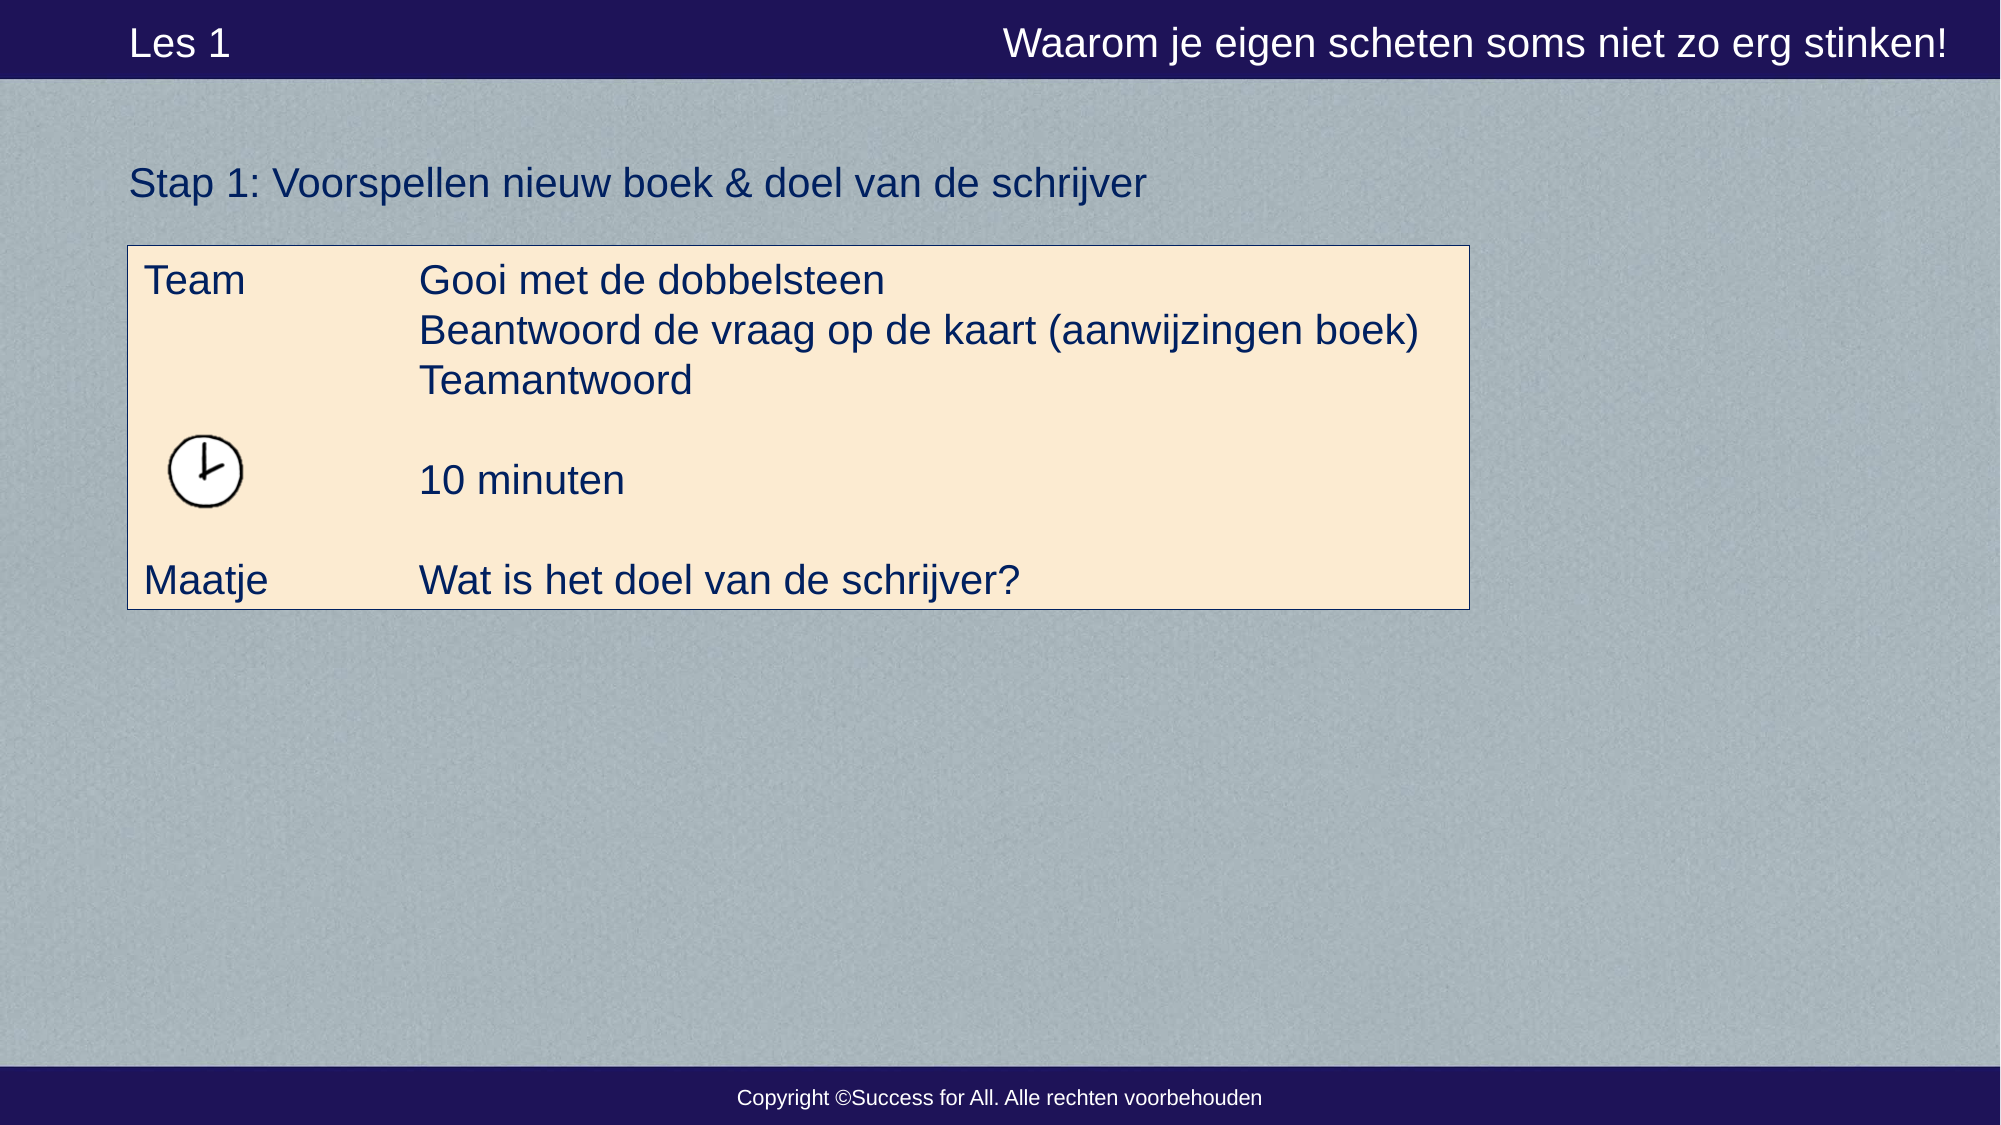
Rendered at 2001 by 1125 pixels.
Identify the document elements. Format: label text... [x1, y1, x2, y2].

text_box Copyright ©Success for All. Alle rechten voorbehouden [0, 1076, 2000, 1125]
text_box Les 1 [114, 8, 354, 73]
picture [0, 0, 2001, 1125]
text_box Waarom je eigen scheten soms niet zo erg stinken! [786, 8, 1963, 73]
text_box Stap 1: Voorspellen nieuw boek & doel van de schrijver [113, 148, 1635, 214]
text_box Team Gooi met de dobbelsteen Beantwoord de vraag op de kaart (aanwijzingen boek) Teamantwoord 10 minuten Maatje Wat is het doel van de schrijver? [127, 245, 1470, 610]
